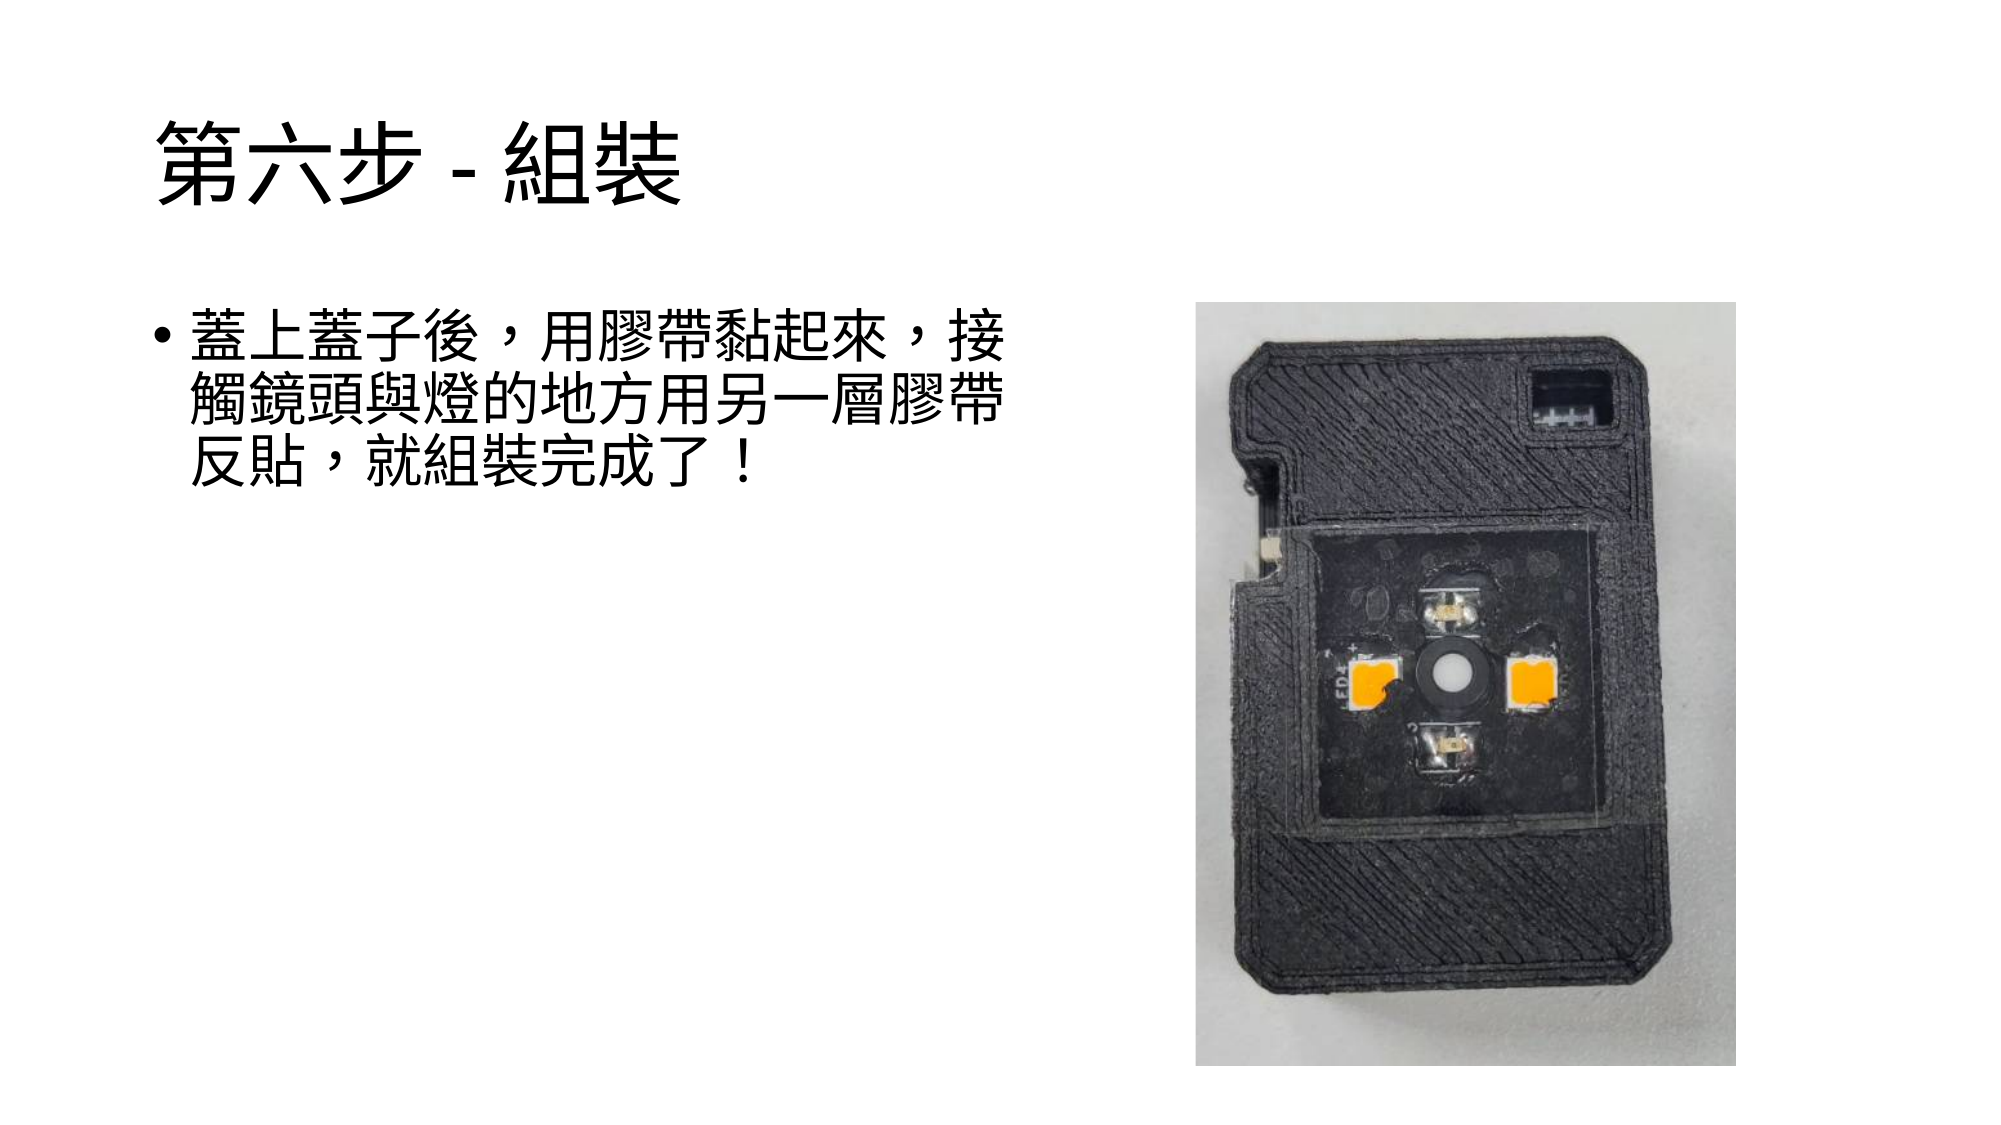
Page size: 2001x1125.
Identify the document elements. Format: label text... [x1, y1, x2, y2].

text_box 蓋上蓋子後，用膠帶黏起來，接觸鏡頭與燈的地方用另一層膠帶反貼，就組裝完成了！ [137, 299, 1069, 1014]
title 第六步-組裝 [137, 59, 1863, 278]
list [1195, 302, 1736, 1066]
